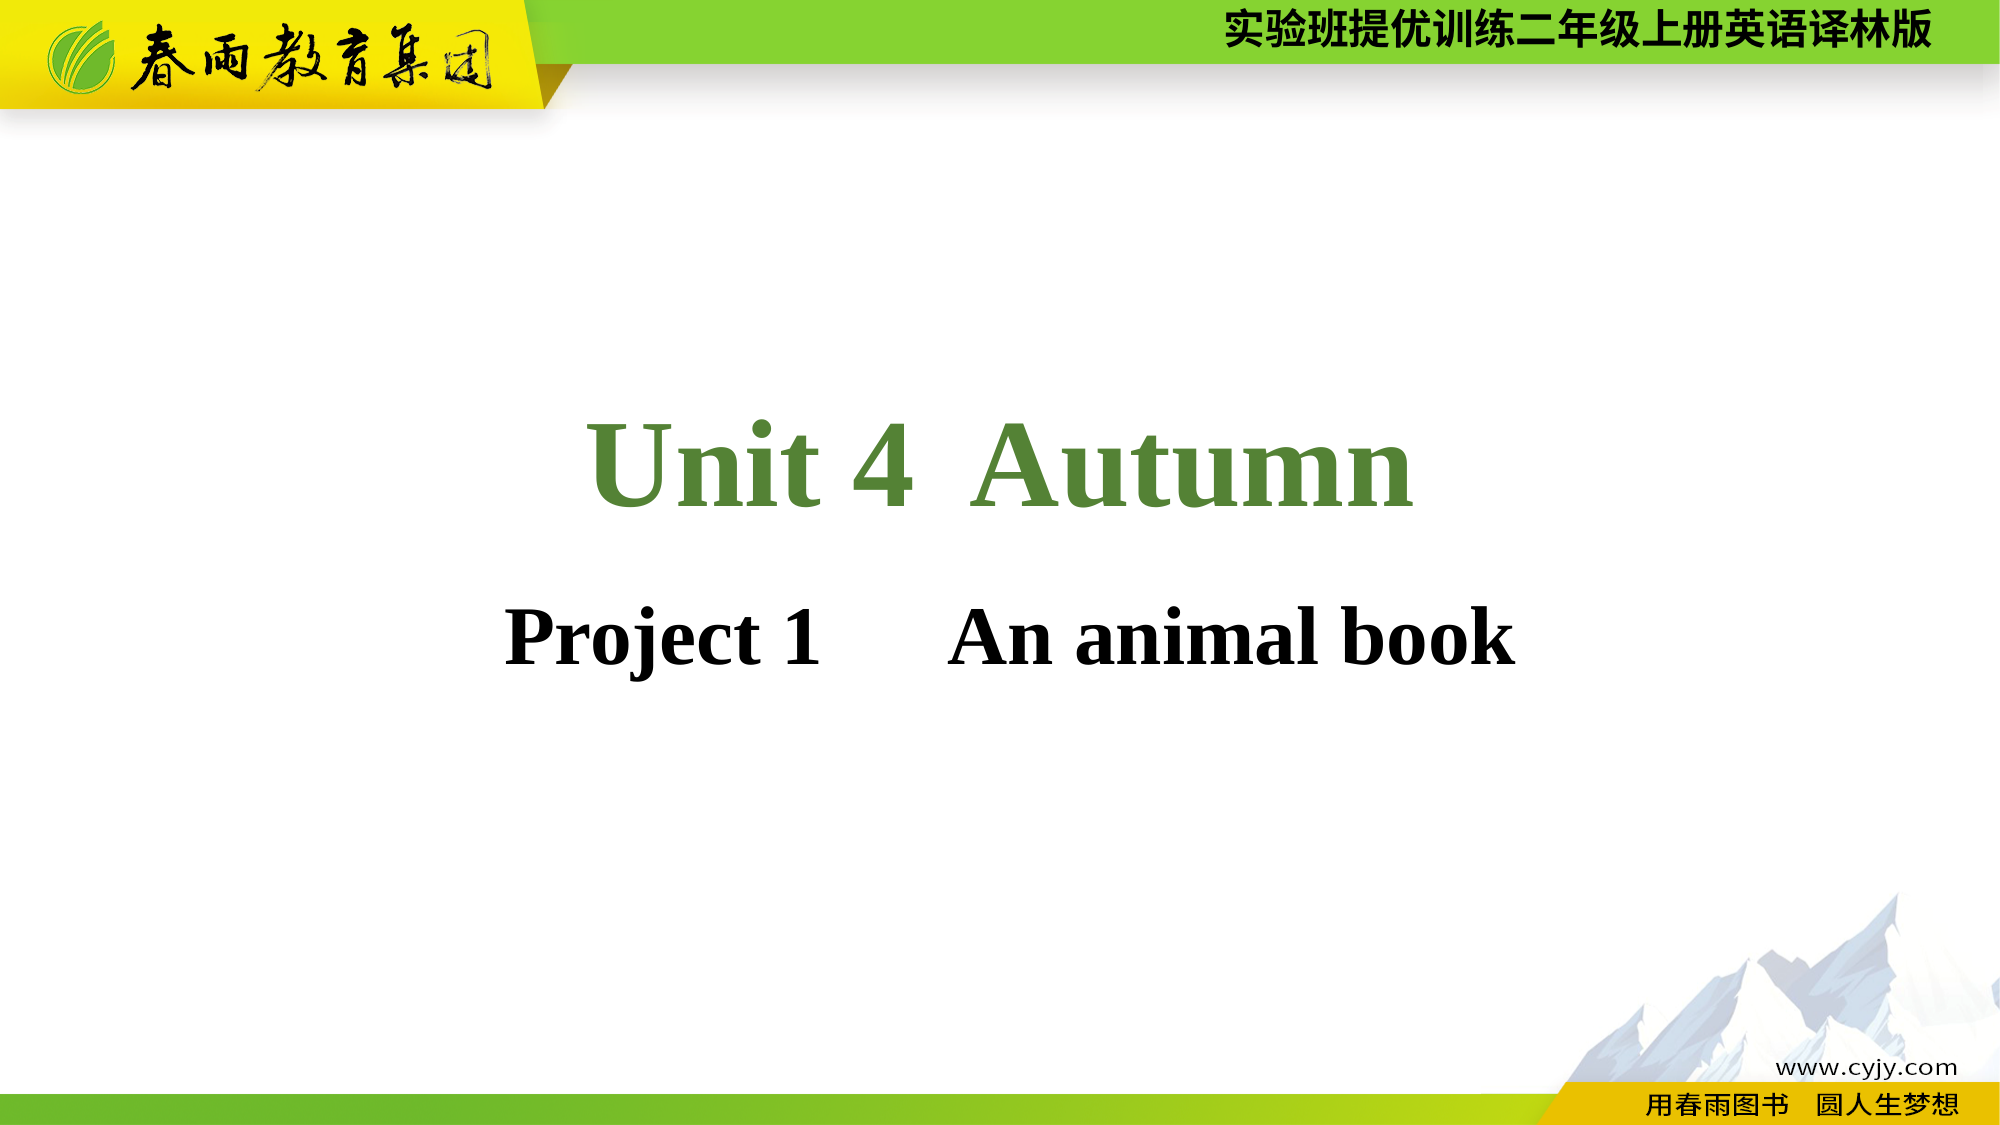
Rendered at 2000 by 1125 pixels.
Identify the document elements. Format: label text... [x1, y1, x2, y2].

text_box Unit 4 Autumn Project 1 An animal book [0, 298, 2000, 689]
picture [0, 689, 2000, 1125]
picture [0, 0, 2000, 298]
